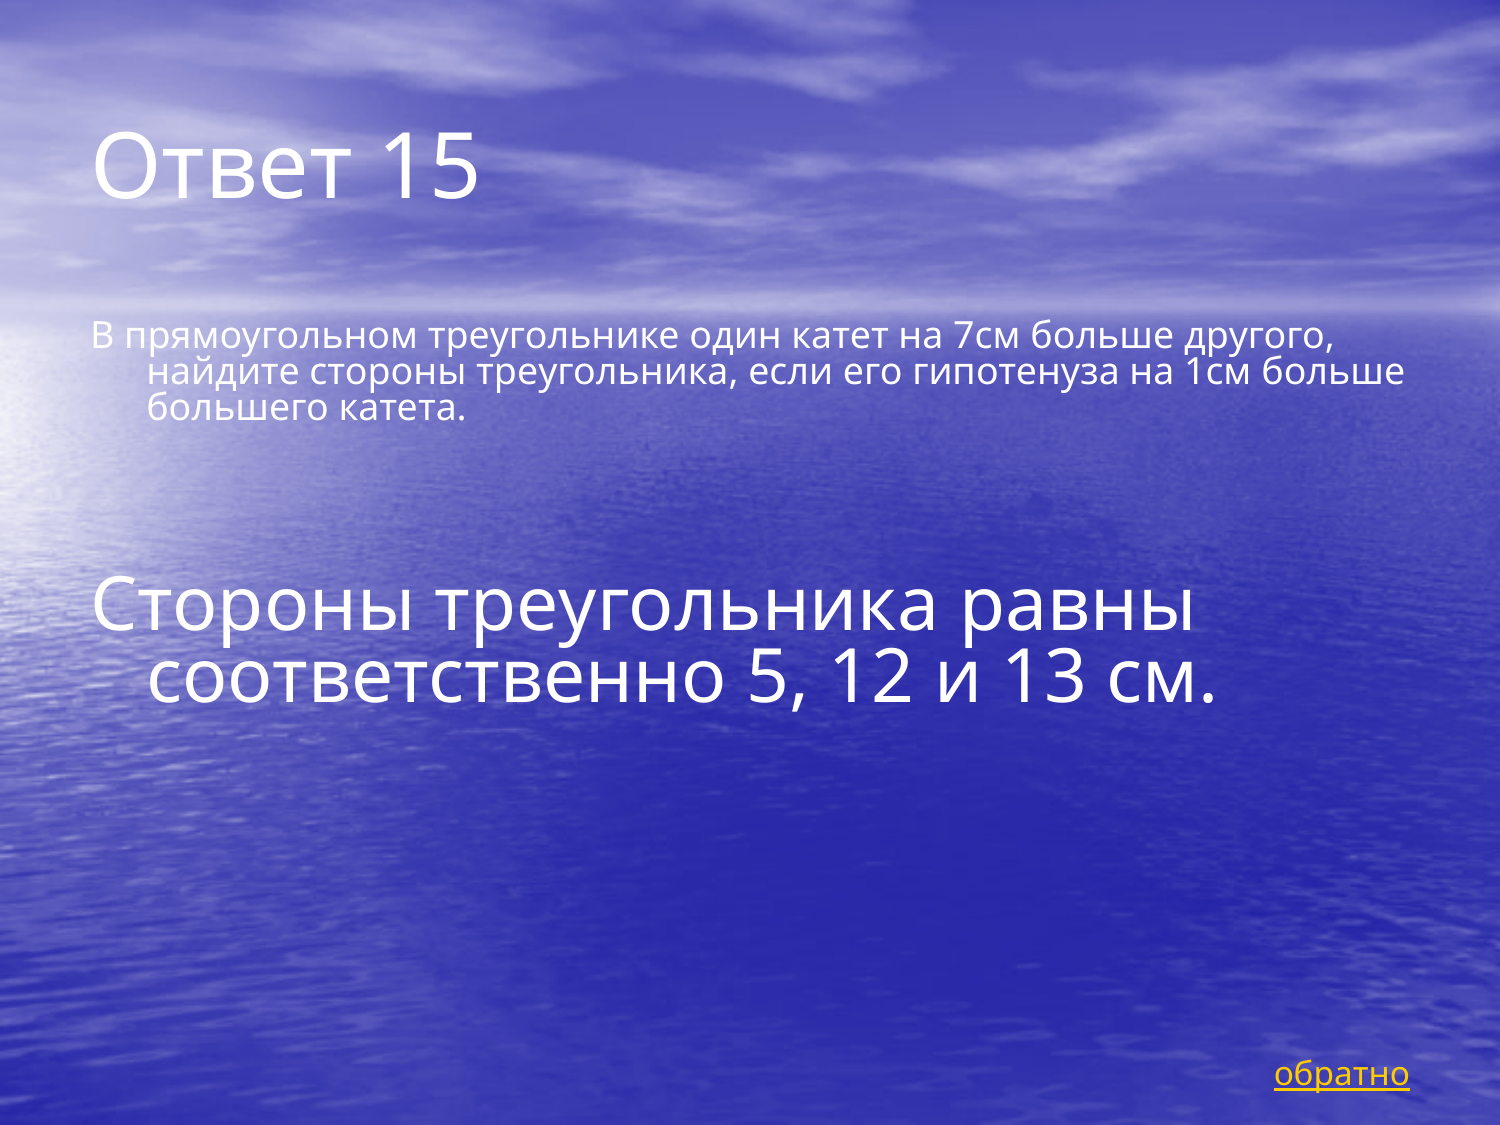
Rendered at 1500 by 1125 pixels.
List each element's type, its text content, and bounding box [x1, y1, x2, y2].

list В прямоугольном треугольнике один катет на 7см больше другого, найдите стороны треугольника, если его гипотенуза на 1см больше большего катета. Стороны треугольника равны соответственно 5, 12 и 13 см. обратно [74, 312, 1426, 1125]
title Ответ 15 [74, 47, 1426, 276]
